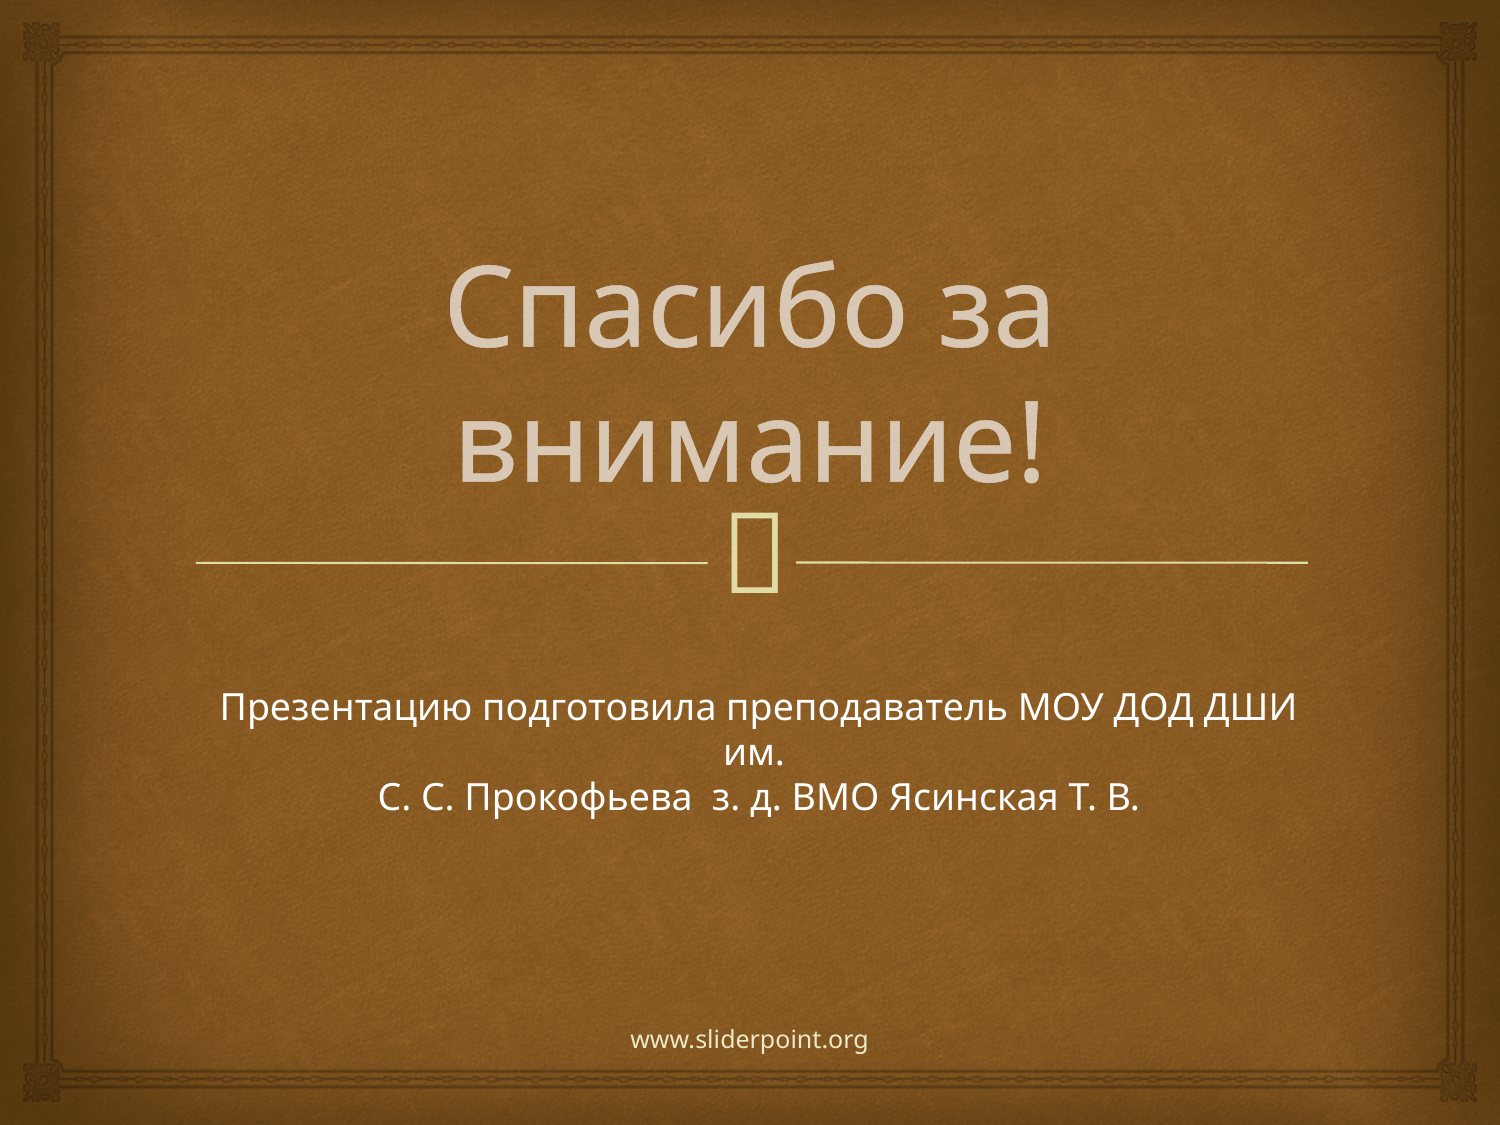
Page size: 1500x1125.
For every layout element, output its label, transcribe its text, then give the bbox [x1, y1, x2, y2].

title Спасибо за внимание! [194, 227, 1306, 512]
footer www.sliderpoint.org [512, 1010, 988, 1071]
picture [0, 0, 1500, 1125]
text_box Презентацию подготовила преподаватель МОУ ДОД ДШИ им. С. С. Прокофьева з. д. ВМО Ясинская Т. В. [197, 675, 1321, 826]
